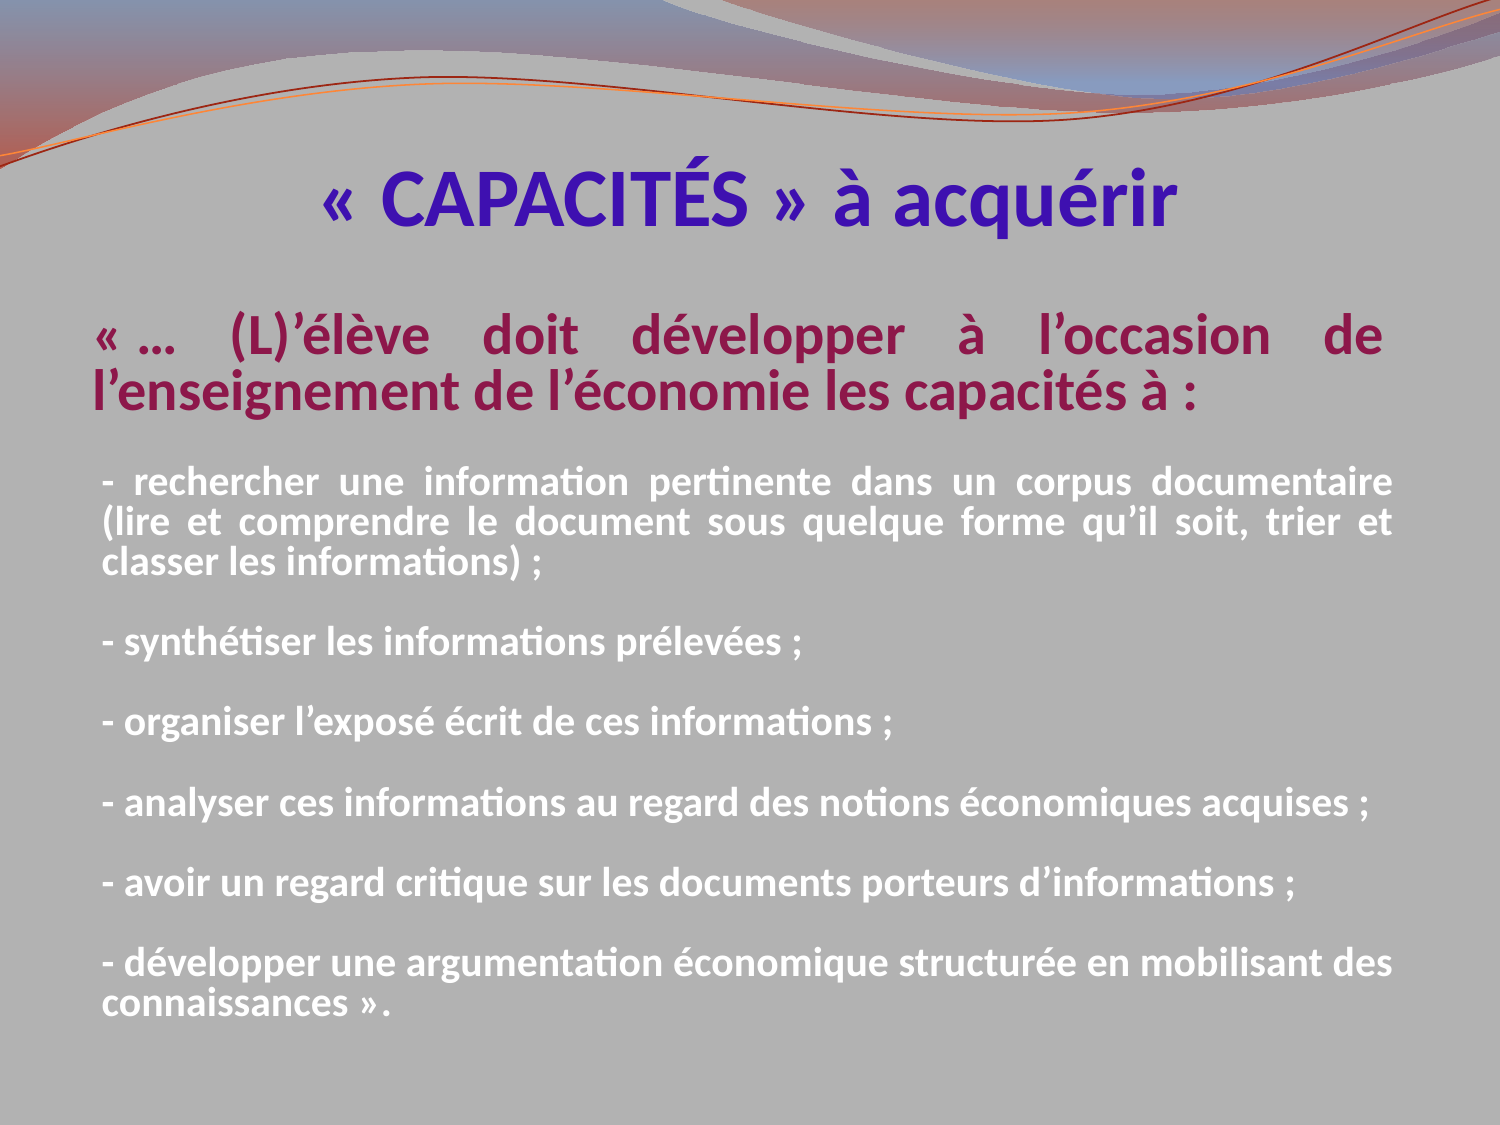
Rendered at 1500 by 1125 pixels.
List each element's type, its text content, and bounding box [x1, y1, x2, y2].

title « CAPACITÉS » à acquérir [70, 128, 1430, 244]
text_box « … (L)’élève doit développer à l’occasion de l’enseignement de l’économie les capacités à : [92, 302, 1388, 433]
text_box - rechercher une information pertinente dans un corpus documentaire (lire et comprendre le document sous quelque forme qu’il soit, trier et classer les informations) ; - synthétiser les informations prélevées ; - organiser l’exposé écrit de ces informations ; - analyser ces informations au regard des notions économiques acquises ; - avoir un regard critique sur les documents porteurs d’informations ; - développer une argumentation économique structurée en mobilisant des connaissances ». [101, 456, 1398, 1047]
